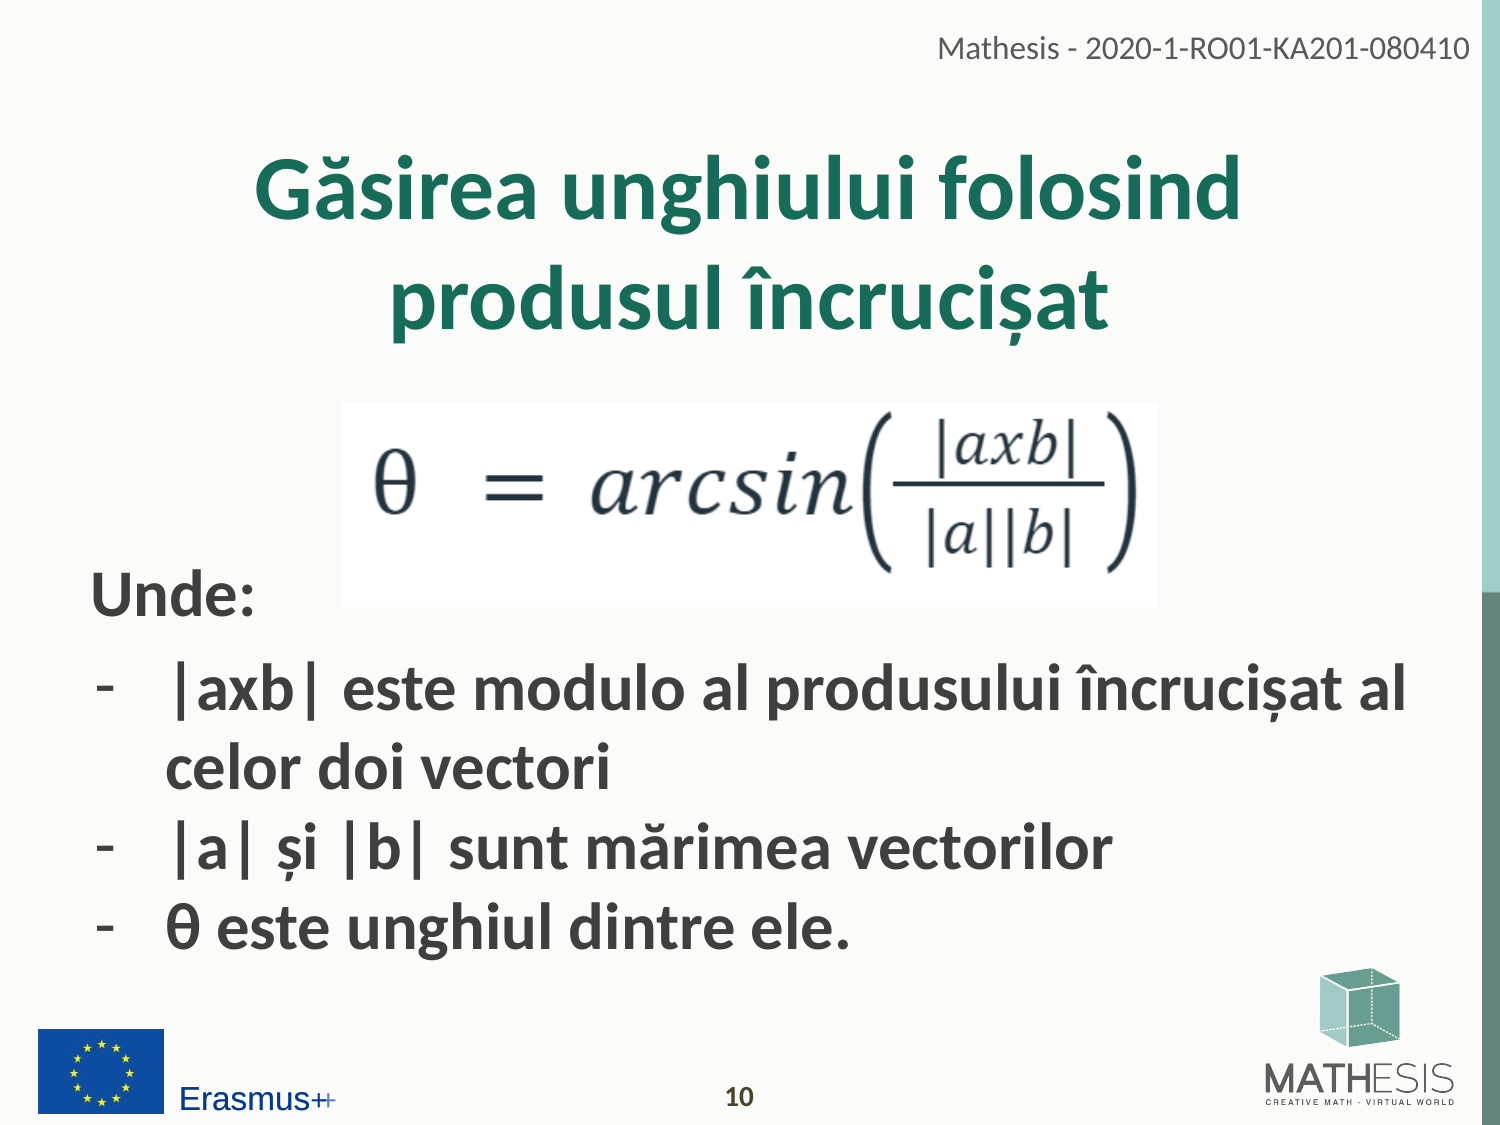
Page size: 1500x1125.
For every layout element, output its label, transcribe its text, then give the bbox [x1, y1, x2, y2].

picture [342, 401, 1158, 608]
list Unde: |axb| este modulo al produsului încrucișat al celor doi vectori |a| și |b| sunt mărimea vectorilor θ este unghiul dintre ele. [75, 262, 1425, 1005]
title Găsirea unghiului folosind produsul încrucișat [75, 120, 1425, 262]
picture [38, 1029, 164, 1114]
